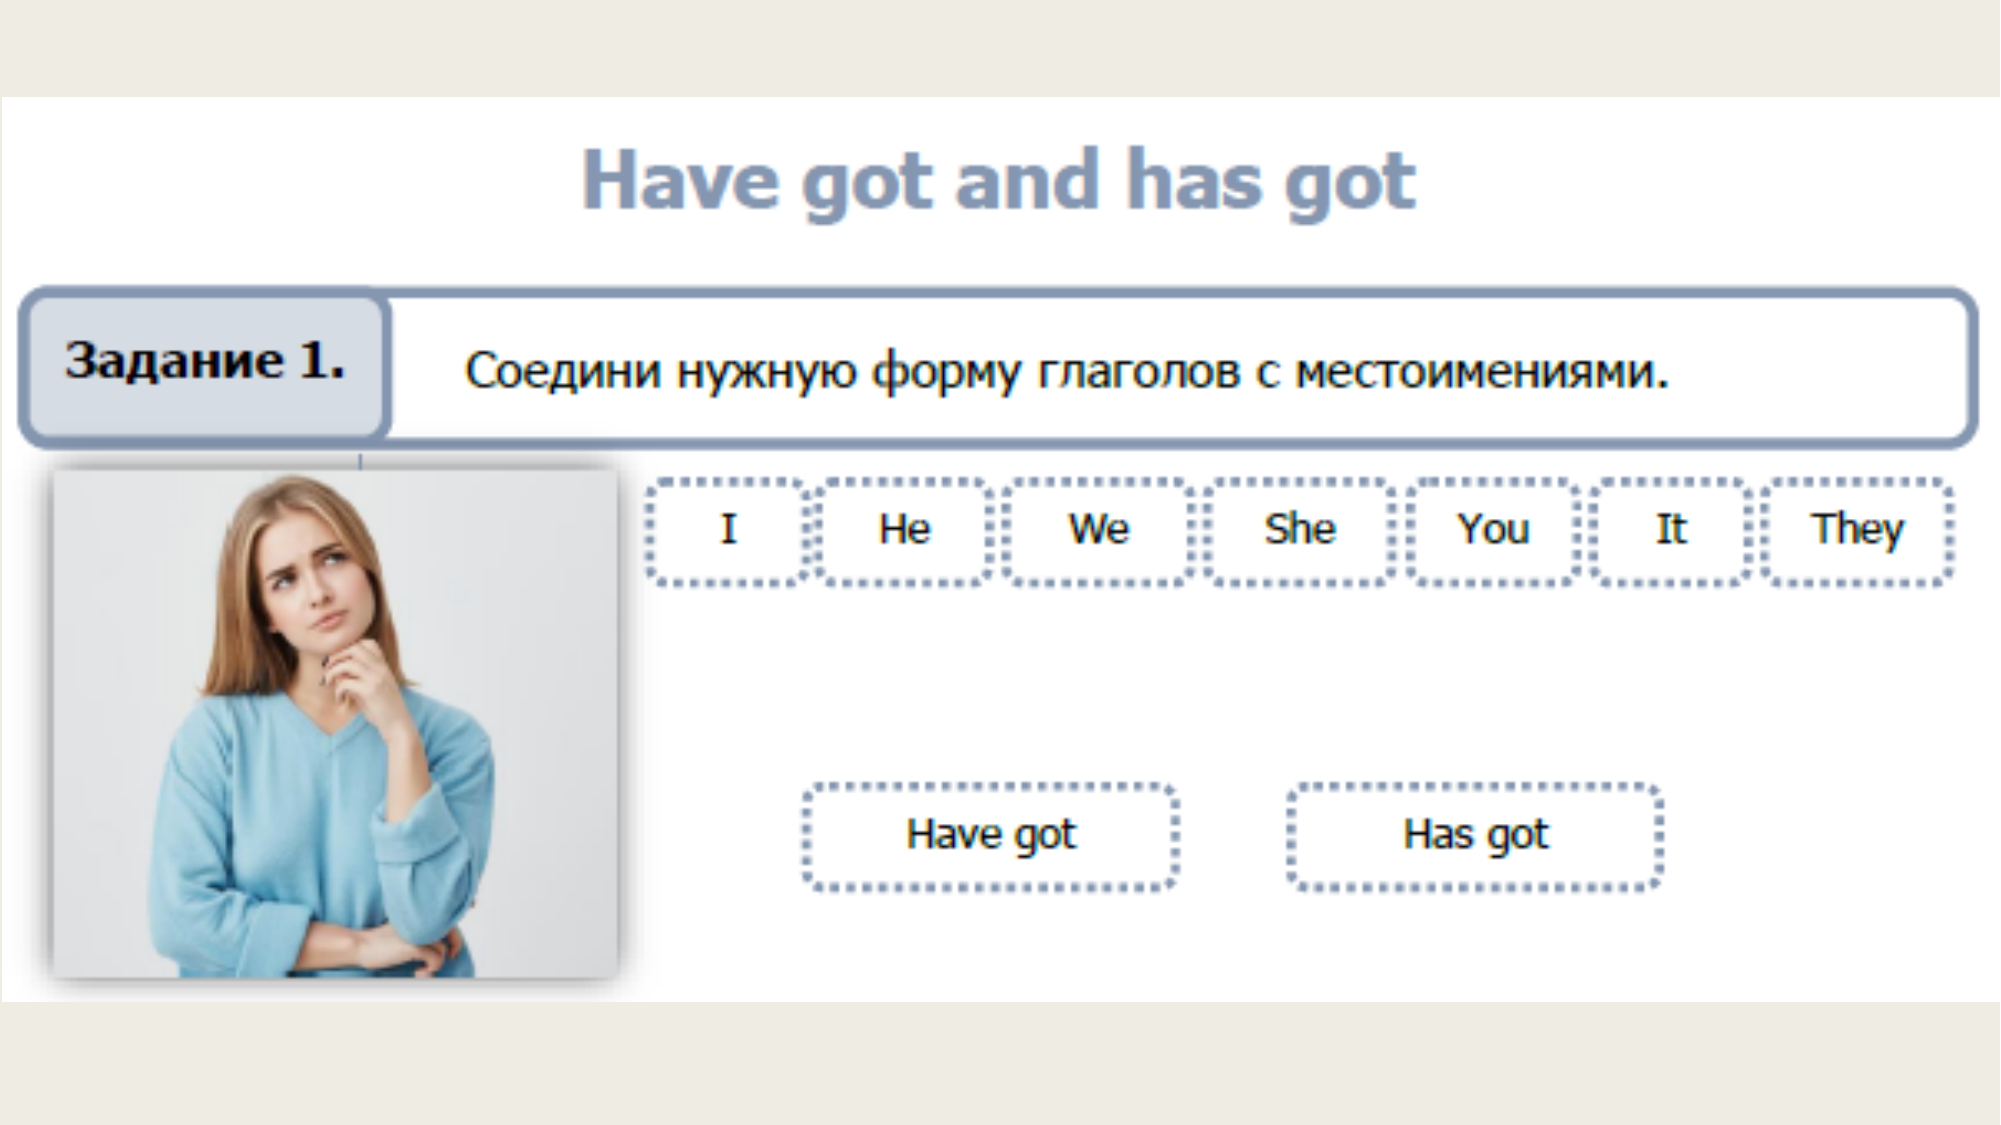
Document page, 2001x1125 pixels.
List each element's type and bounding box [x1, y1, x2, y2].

picture [2, 97, 2000, 1003]
